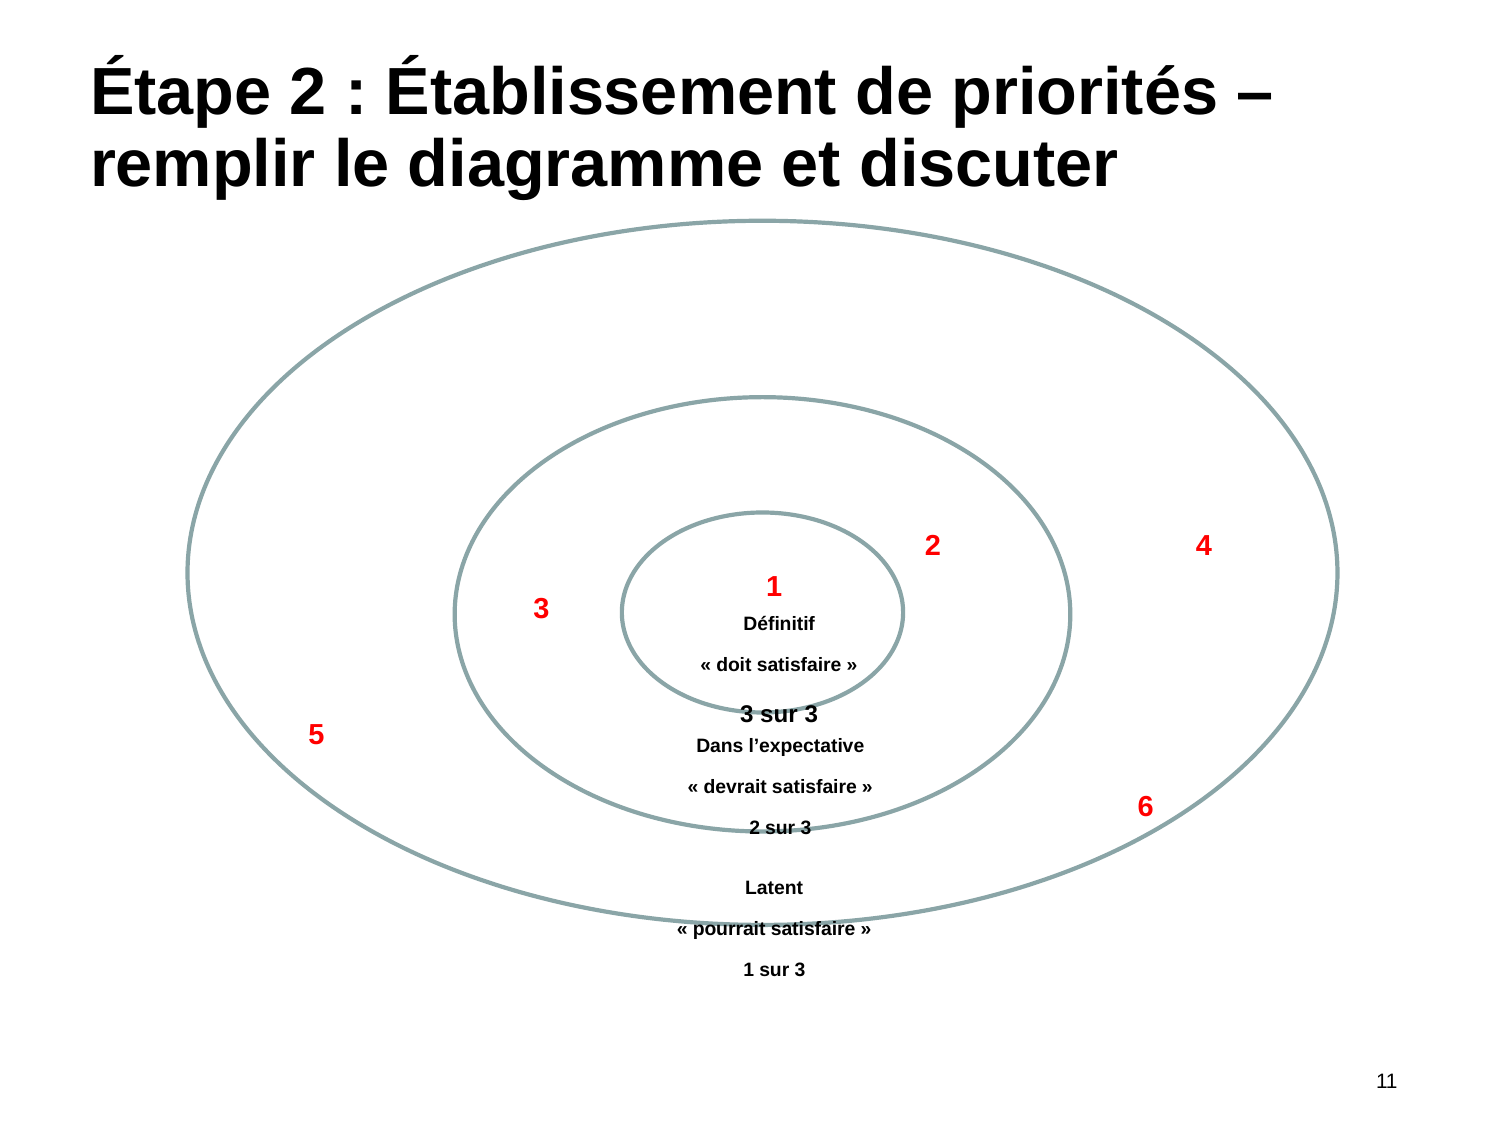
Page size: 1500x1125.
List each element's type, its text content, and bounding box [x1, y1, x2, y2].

text_box 5 [293, 674, 340, 758]
text_box 1 [751, 527, 798, 610]
text_box 6 [1122, 746, 1169, 830]
text_box Dans l’expectative « devrait satisfaire » 2 sur 3 [672, 704, 888, 842]
text_box 4 [1181, 485, 1228, 569]
text_box 3 [518, 548, 565, 632]
text_box 2 [910, 485, 957, 569]
text_box Définitif « doit satisfaire » 3 sur 3 [685, 582, 873, 704]
slide_number 11 [1099, 1024, 1413, 1101]
text_box [185, 218, 1340, 922]
text_box Latent « pourrait satisfaire » 1 sur 3 [662, 846, 887, 984]
title Étape 2 : Établissement de priorités – remplir le diagramme et discuter [75, 50, 1338, 275]
